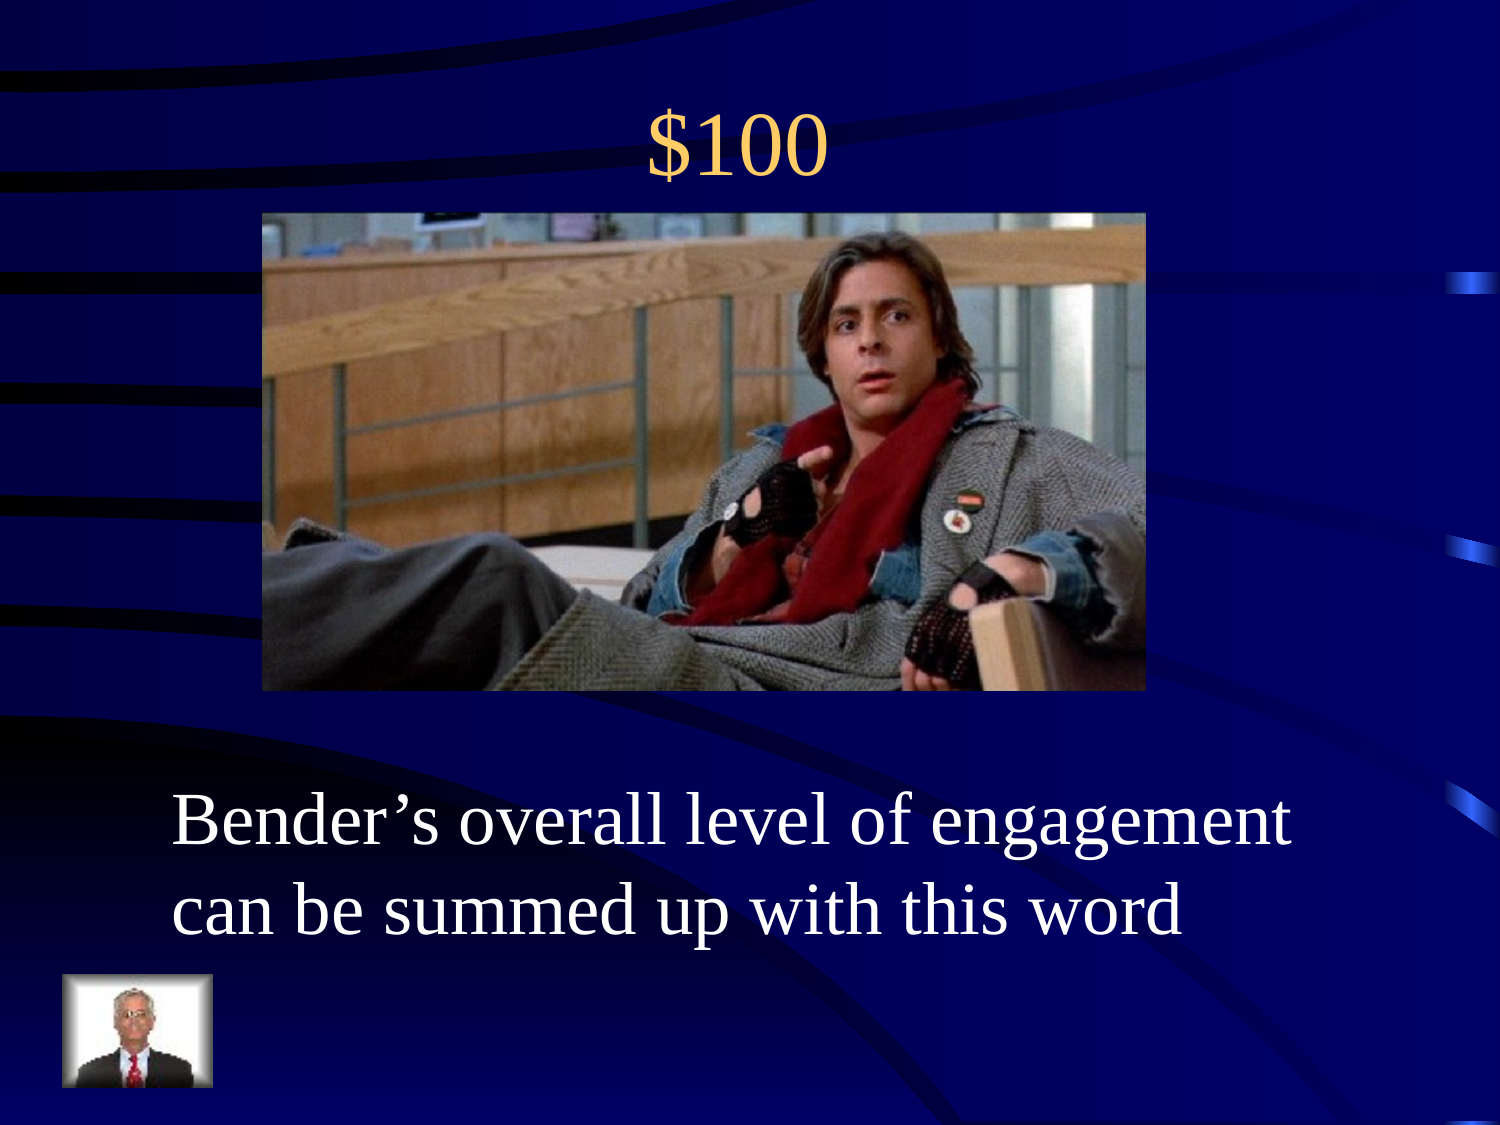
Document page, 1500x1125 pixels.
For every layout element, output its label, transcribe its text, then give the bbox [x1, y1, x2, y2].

picture [262, 212, 1146, 691]
text_box Bender’s overall level of engagement can be summed up with this word [156, 762, 1309, 958]
picture [62, 974, 213, 1088]
title $100 Movies [112, 99, 1388, 288]
